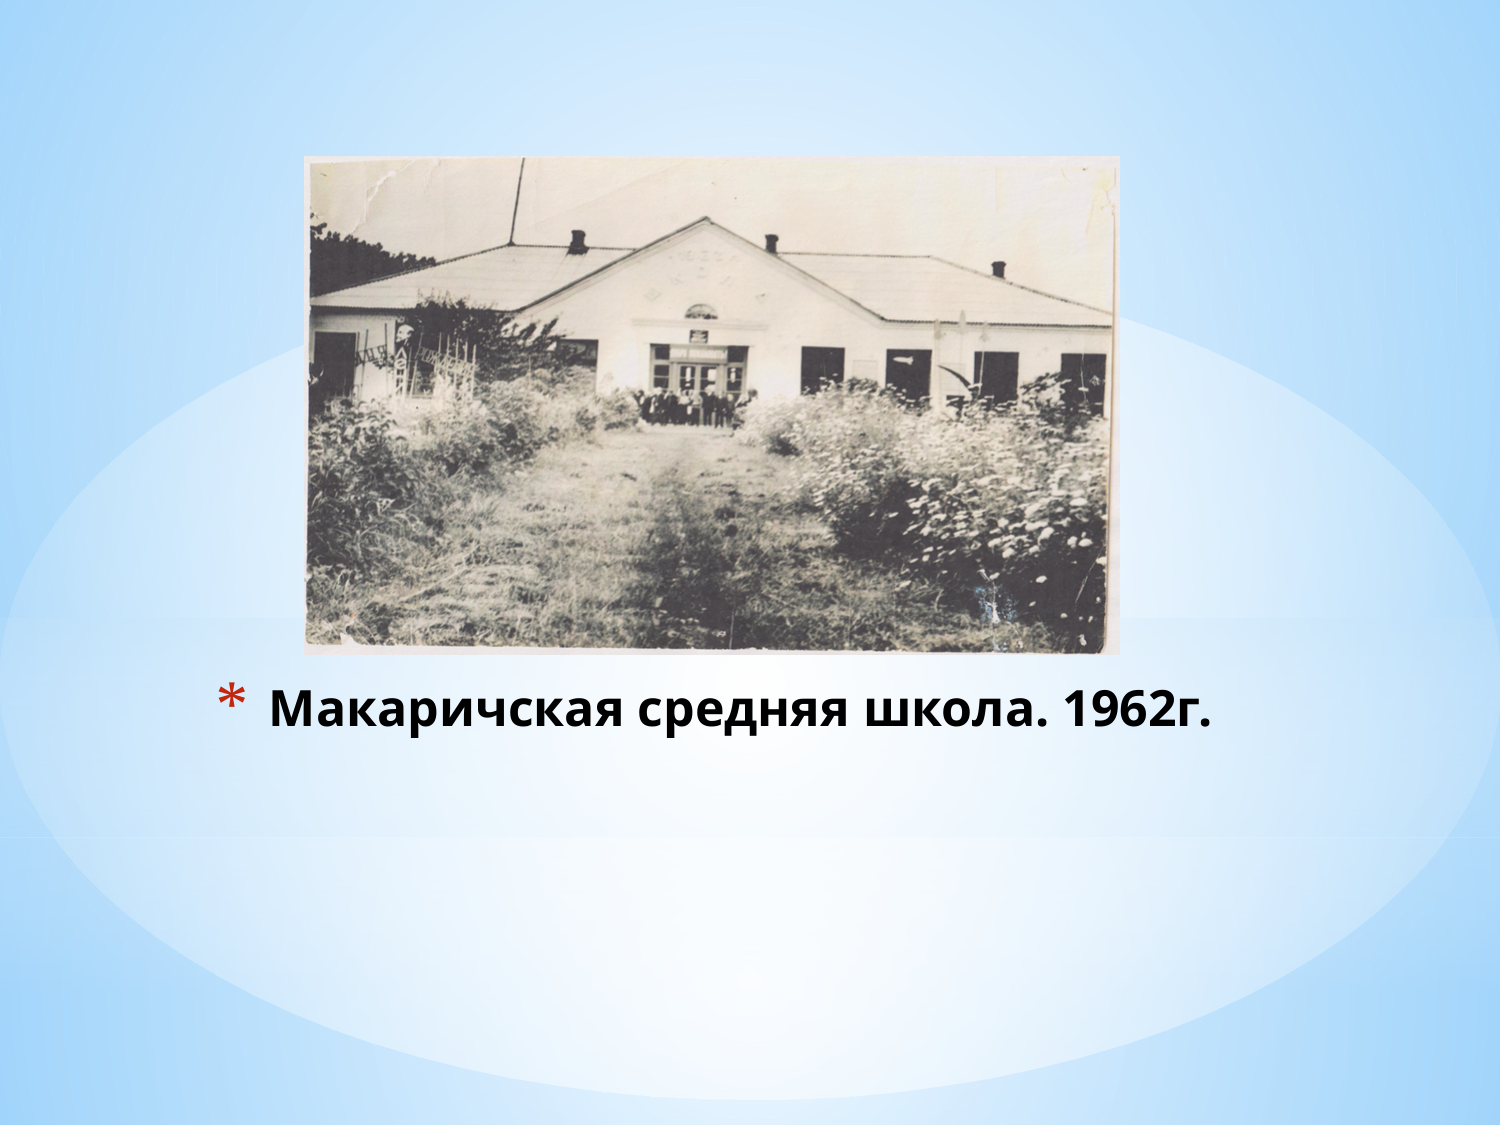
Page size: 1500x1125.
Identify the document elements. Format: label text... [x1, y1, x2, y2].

title Макаричская средняя школа. 1962г. [159, 668, 1228, 857]
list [304, 155, 1121, 655]
